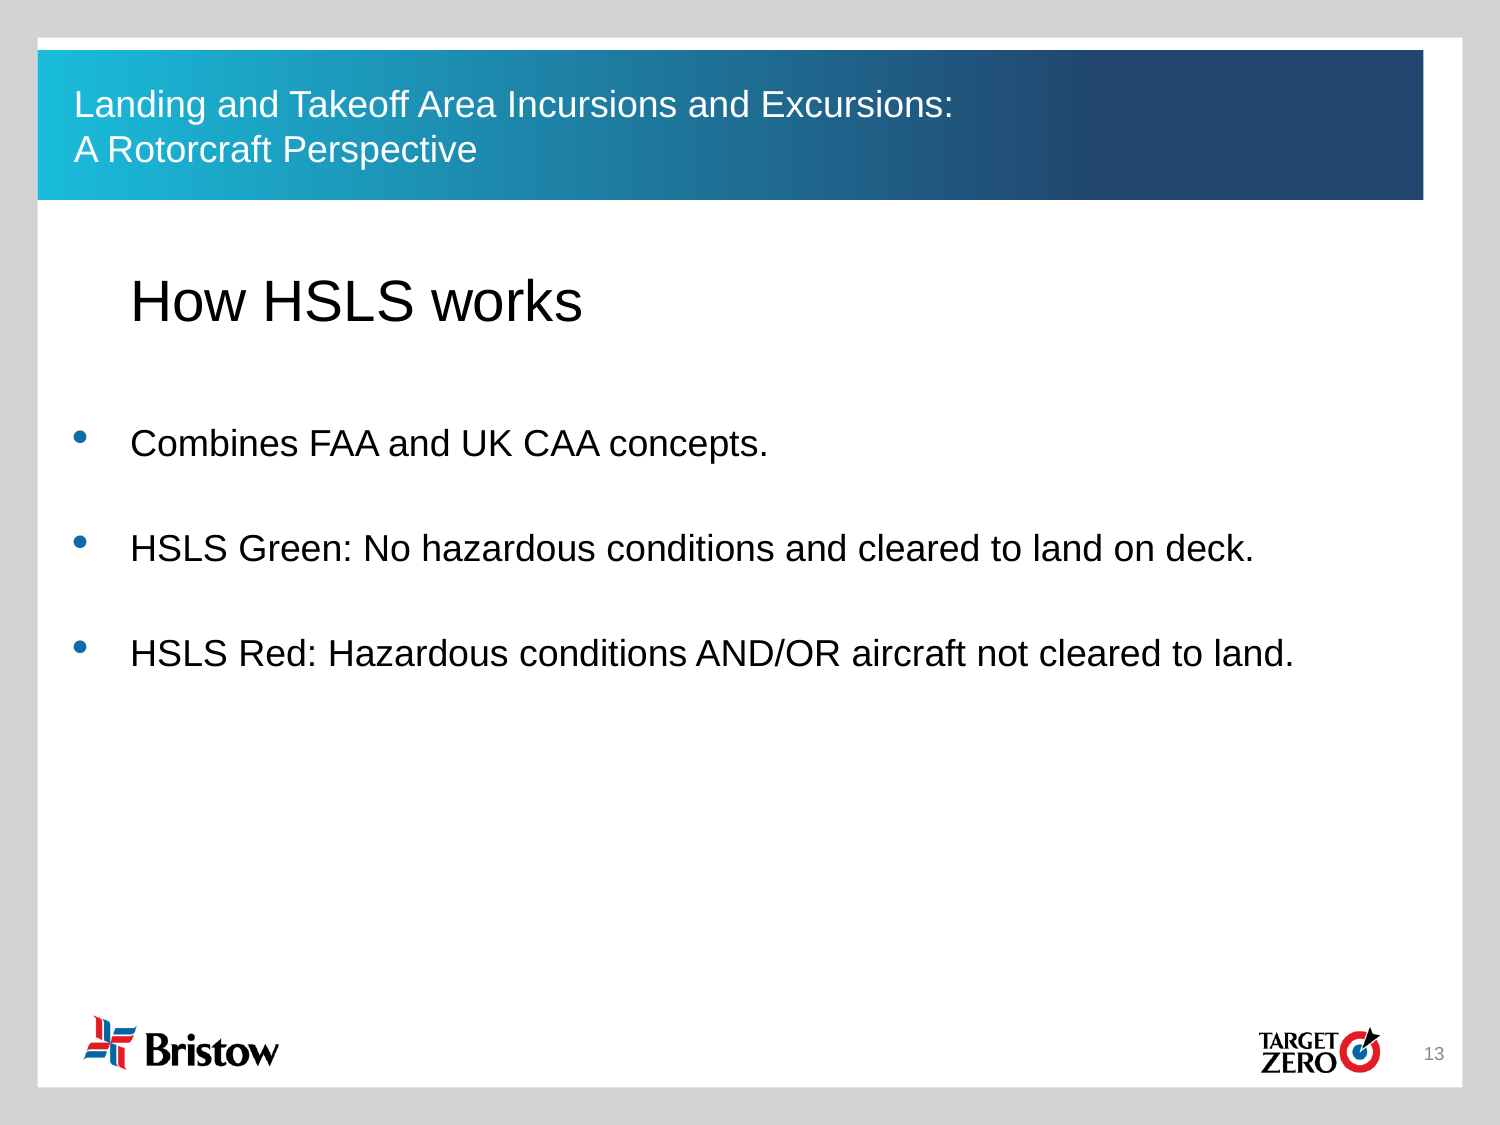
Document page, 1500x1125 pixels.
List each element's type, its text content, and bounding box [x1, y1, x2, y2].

text_box Landing and Takeoff Area Incursions and Excursions: A Rotorcraft Perspective [73, 50, 1424, 200]
picture [83, 1015, 279, 1070]
picture [1259, 1027, 1380, 1073]
text_box How HSLS works Combines FAA and UK CAA concepts. HSLS Green: No hazardous conditions and cleared to land on deck. HSLS Red: Hazardous conditions AND/OR aircraft not cleared to land. [73, 255, 1424, 998]
